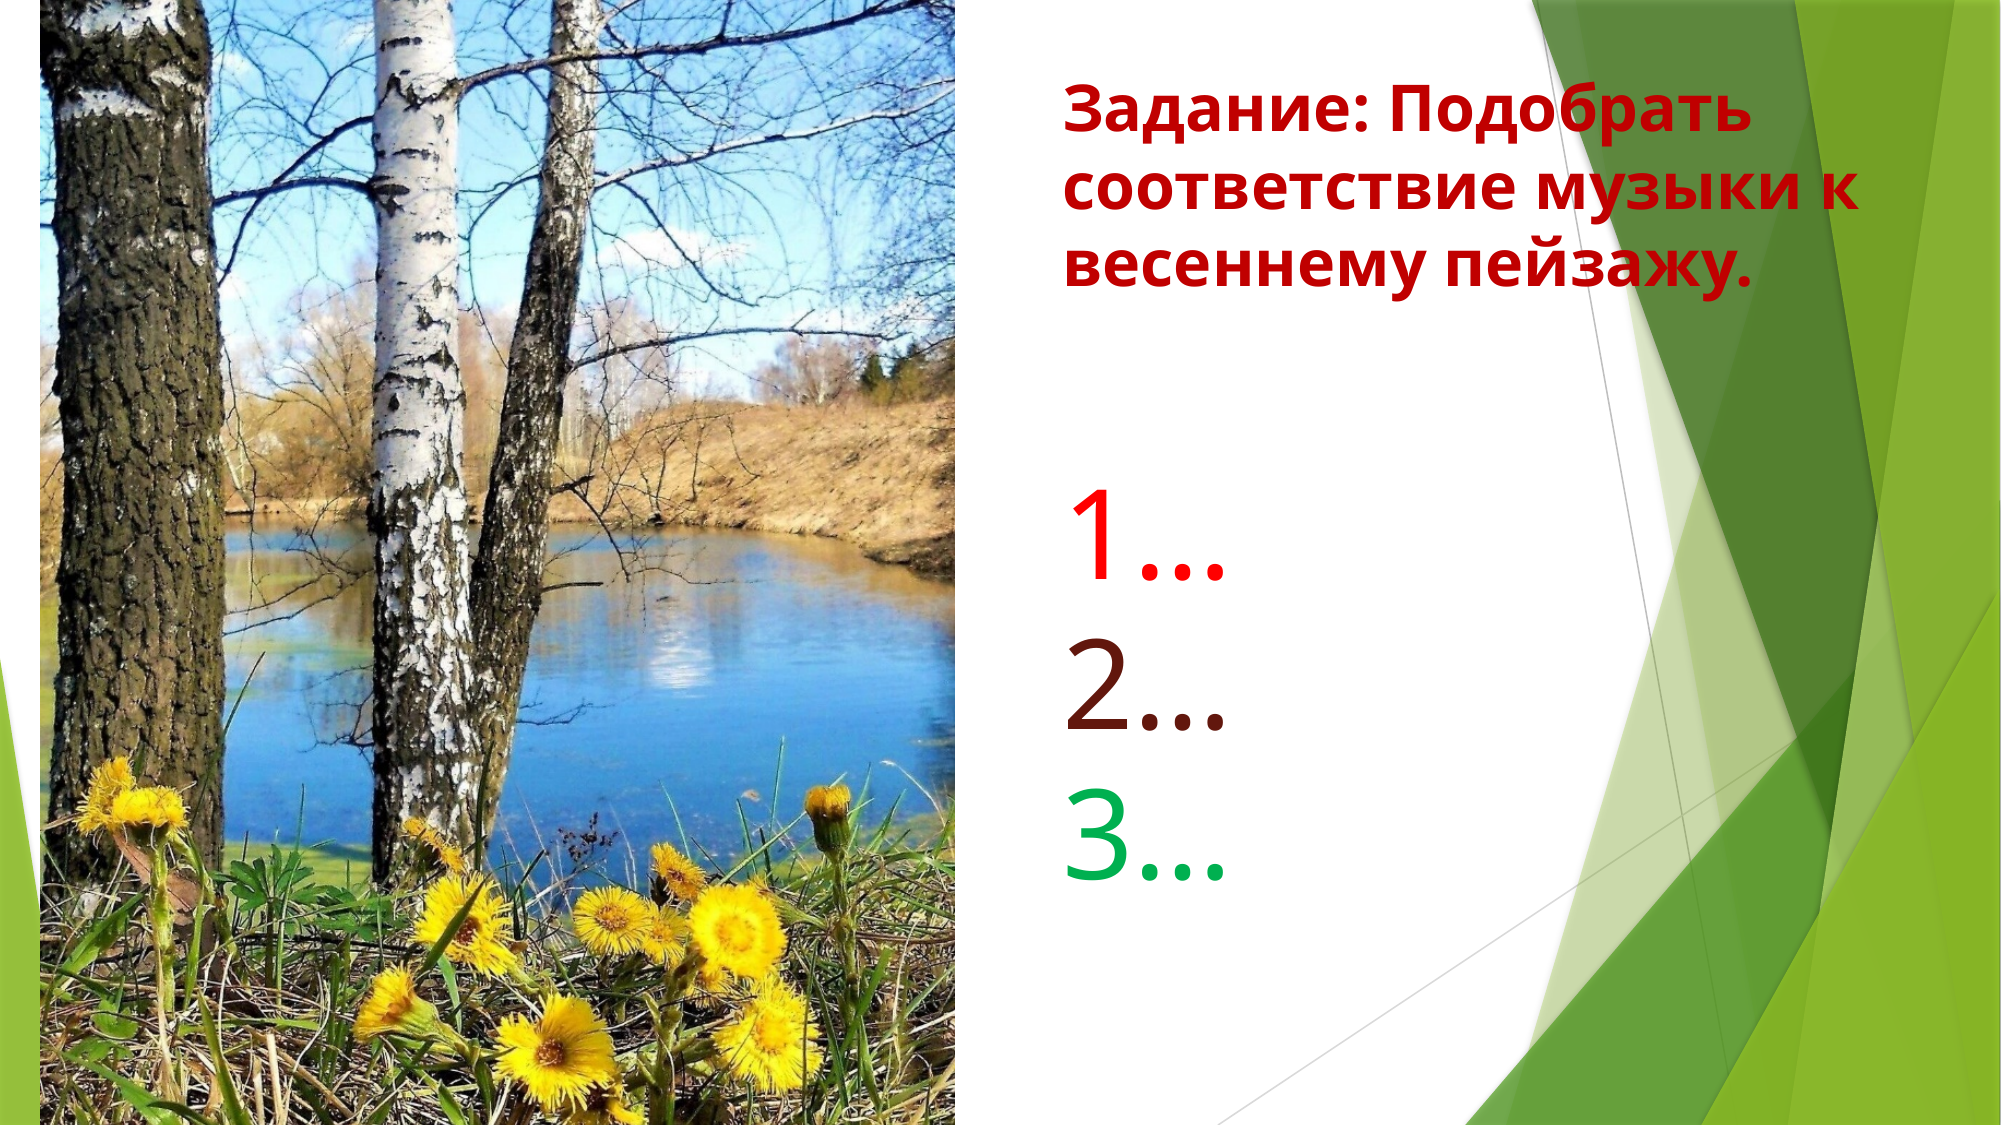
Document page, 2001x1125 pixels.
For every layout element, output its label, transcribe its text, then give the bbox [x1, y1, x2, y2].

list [39, 0, 955, 1125]
title Задание: Подобрать соответствие музыки к весеннему пейзажу. 1… 2… 3… [1047, 59, 1956, 1070]
